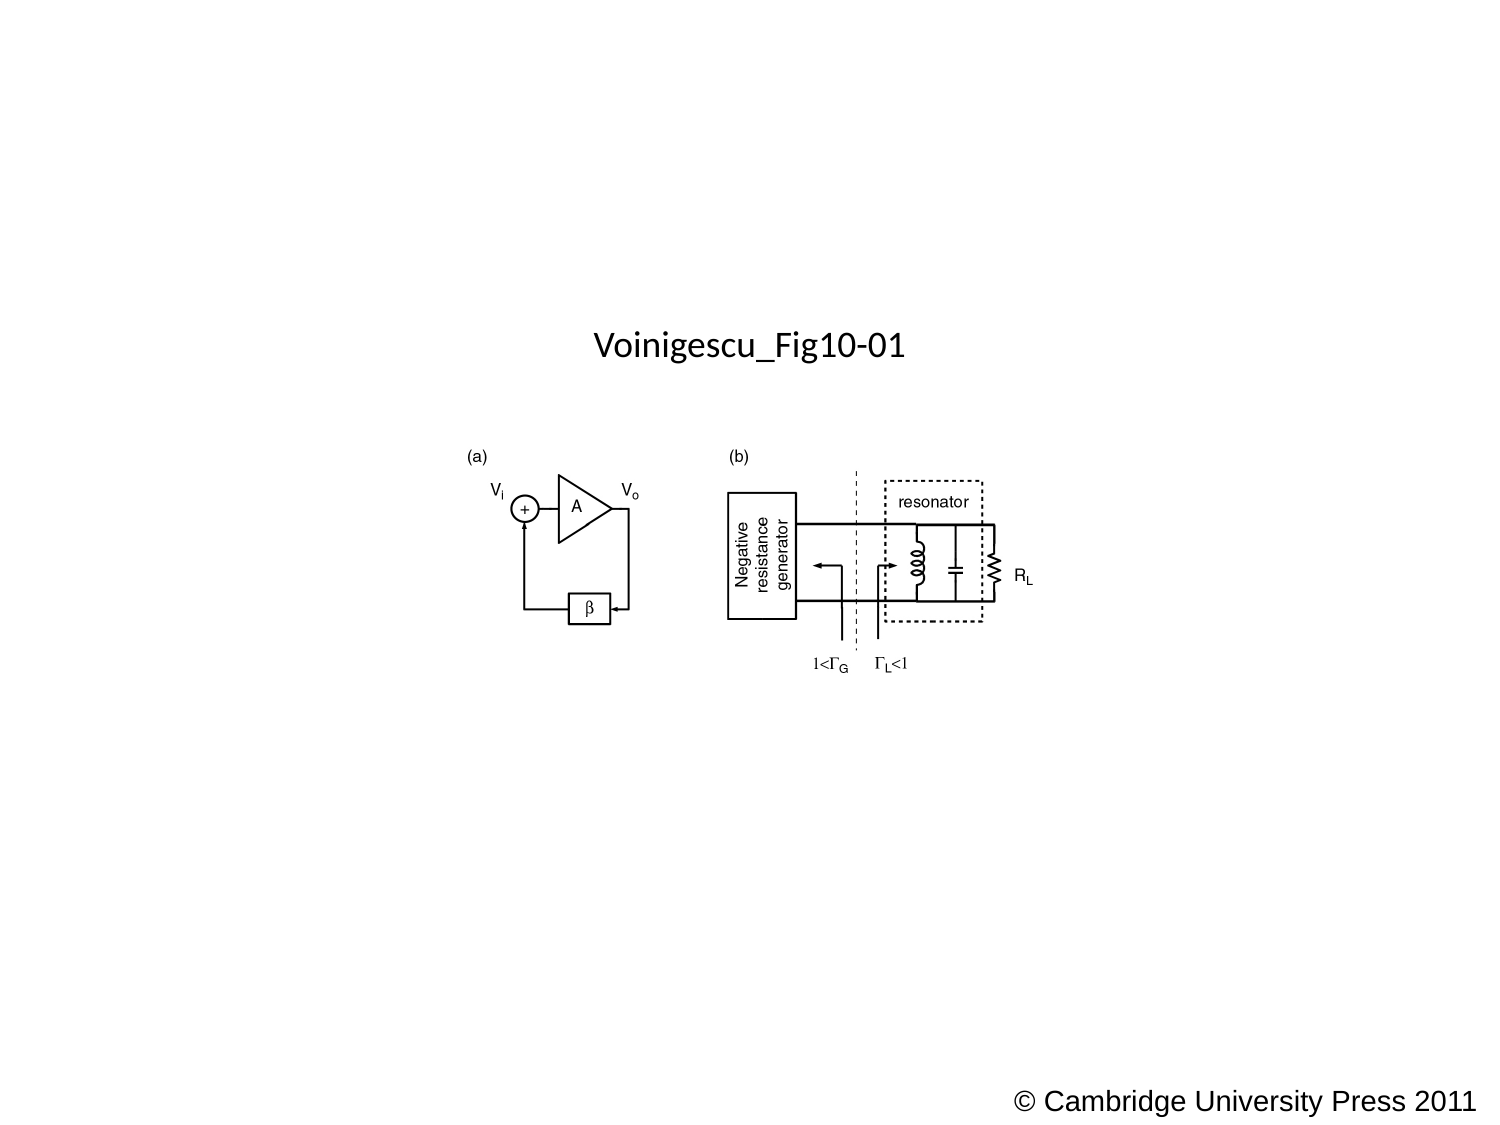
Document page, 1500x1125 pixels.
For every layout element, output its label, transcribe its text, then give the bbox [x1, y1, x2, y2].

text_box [466, 312, 1034, 678]
text_box © Cambridge University Press 2011 [907, 1074, 1493, 1125]
